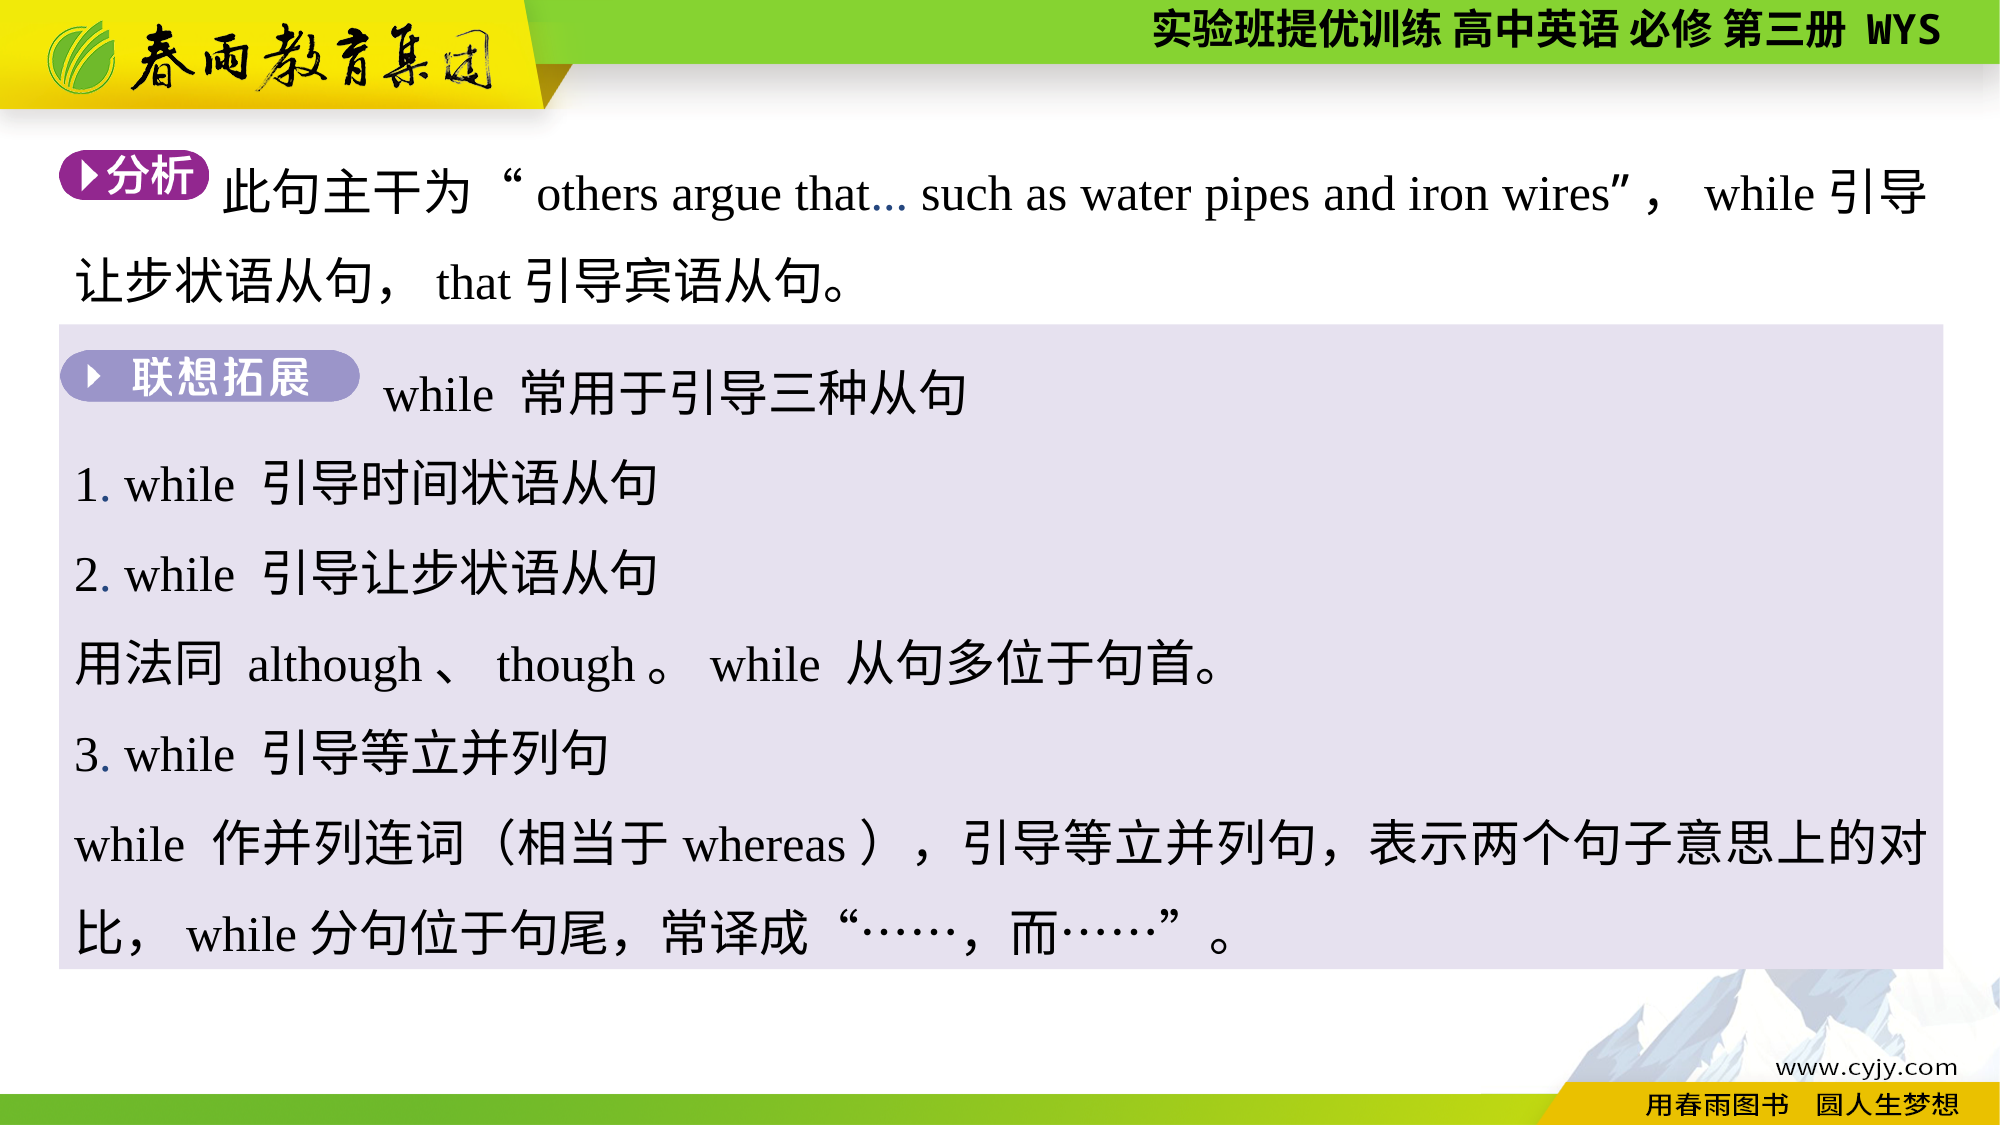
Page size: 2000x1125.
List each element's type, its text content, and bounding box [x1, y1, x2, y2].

list 此句主干为“others argue that... such as water pipes and iron wires”，while引导让步状语从句，that引导宾语从句。 [59, 122, 1944, 308]
text_box while 常用于引导三种从句 1. while 引导时间状语从句 2. while 引导让步状语从句 用法同 although、though。while 从句多位于句首。 3. while 引导等立并列句 while 作并列连词（相当于whereas），引导等立并列句，表示两个句子意思上的对比，while分句位于句尾，常译成“……，而……”。 [59, 324, 1944, 970]
picture [0, 0, 2000, 1125]
